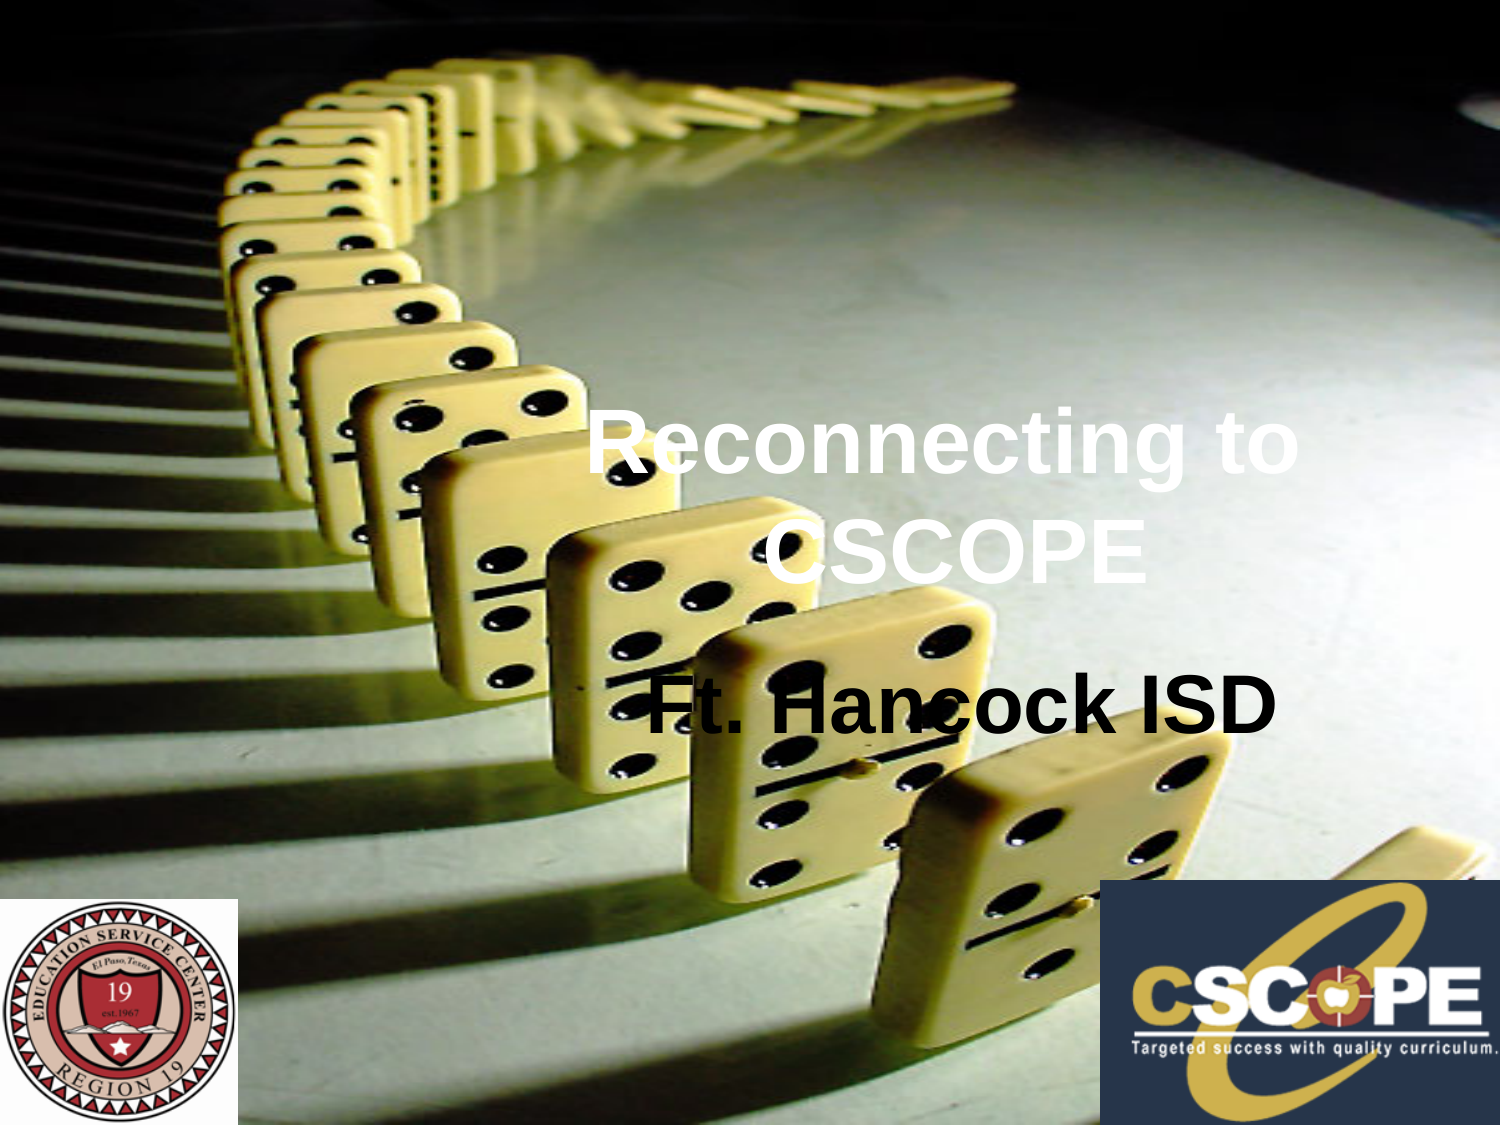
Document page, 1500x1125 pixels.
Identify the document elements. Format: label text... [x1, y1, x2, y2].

title Reconnecting to CSCOPE [362, 371, 1500, 613]
subtitle Ft. Hancock ISD [436, 662, 1488, 951]
picture [0, 0, 1500, 1125]
